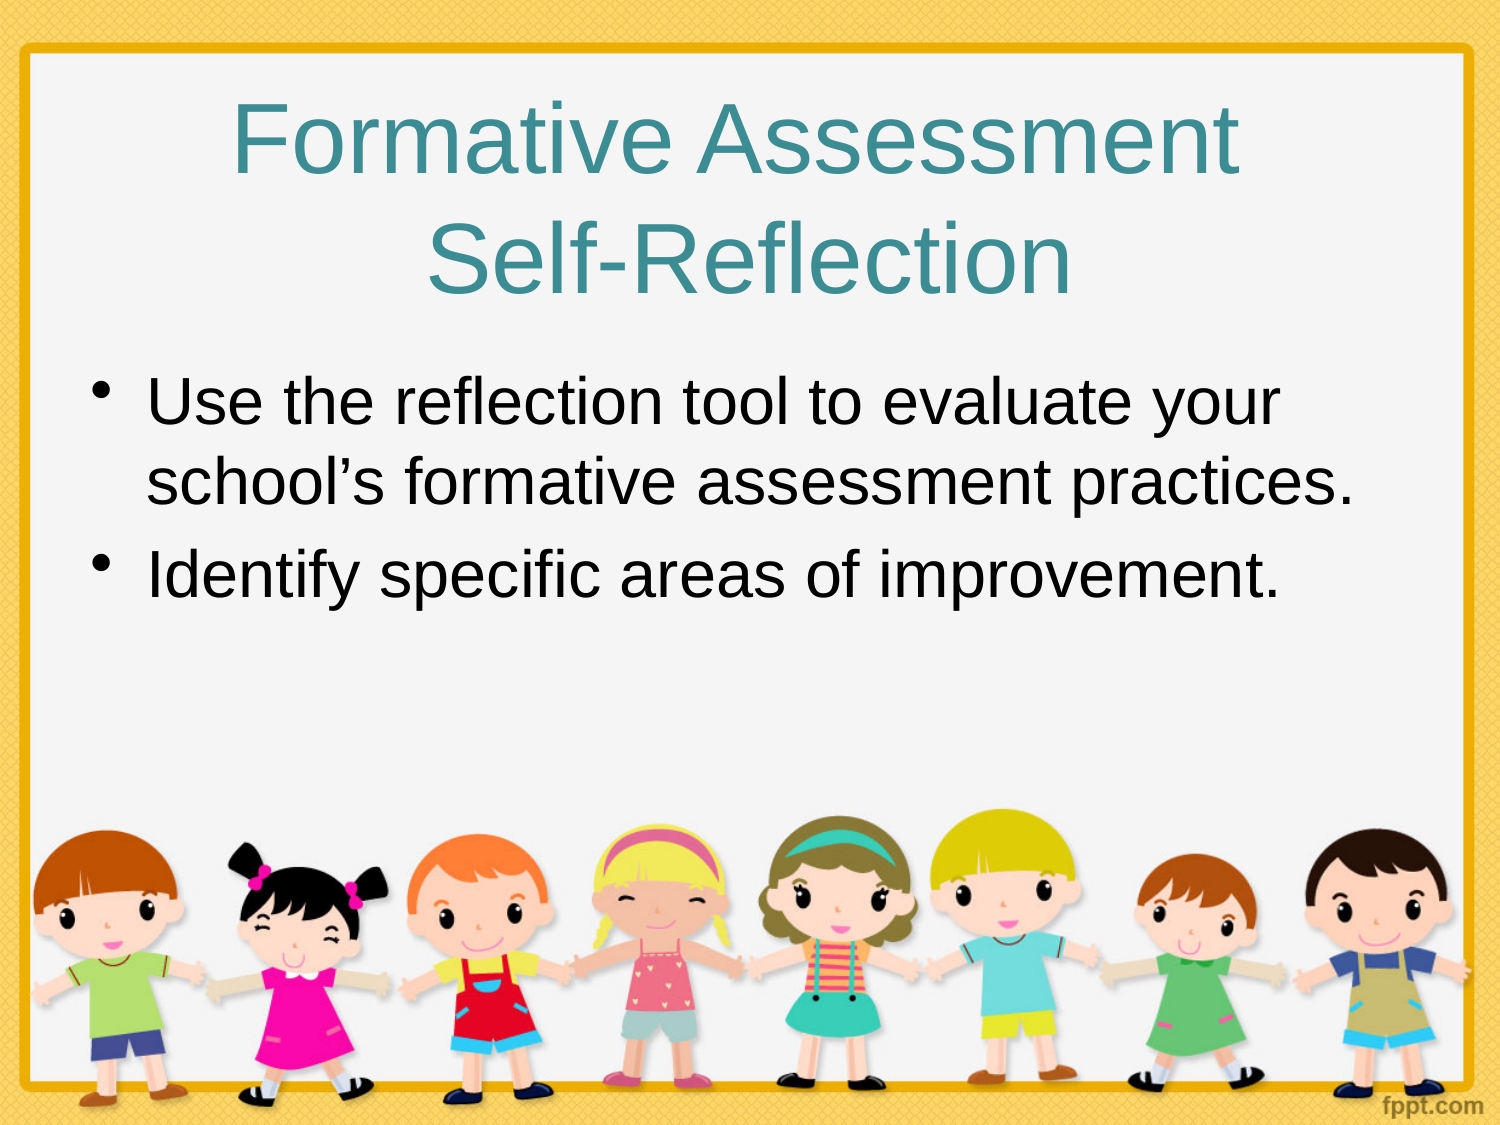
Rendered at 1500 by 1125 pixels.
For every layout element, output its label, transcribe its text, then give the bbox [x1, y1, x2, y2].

picture [0, 0, 1500, 1125]
title Formative Assessment Self-Reflection [24, 99, 1475, 288]
list Use the reflection tool to evaluate your school’s formative assessment practices. Identify specific areas of improvement. [75, 350, 1425, 1005]
